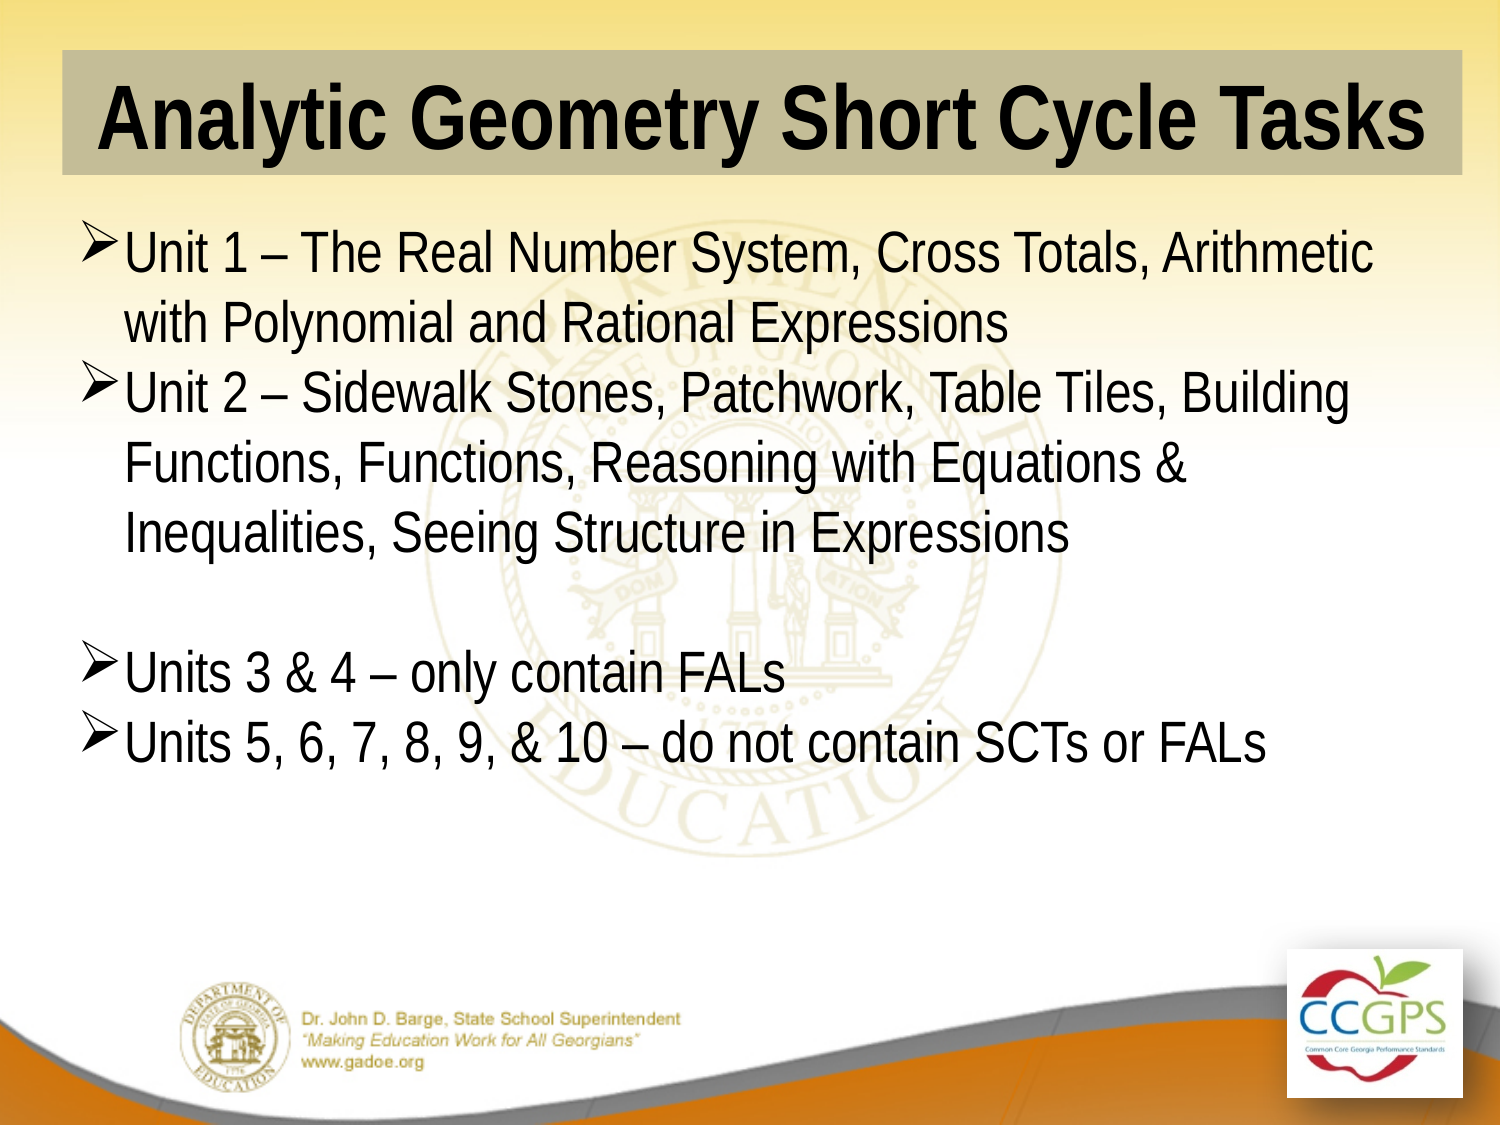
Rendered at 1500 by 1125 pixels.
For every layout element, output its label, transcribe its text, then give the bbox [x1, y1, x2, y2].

title Analytic Geometry Short Cycle Tasks [62, 49, 1463, 176]
picture [0, 0, 1500, 1125]
text_box Unit 1 – The Real Number System, Cross Totals, Arithmetic with Polynomial and Rational Expressions Unit 2 – Sidewalk Stones, Patchwork, Table Tiles, Building Functions, Functions, Reasoning with Equations & Inequalities, Seeing Structure in Expressions Units 3 & 4 – only contain FALs Units 5, 6, 7, 8, 9, & 10 – do not contain SCTs or FALs [62, 206, 1413, 781]
